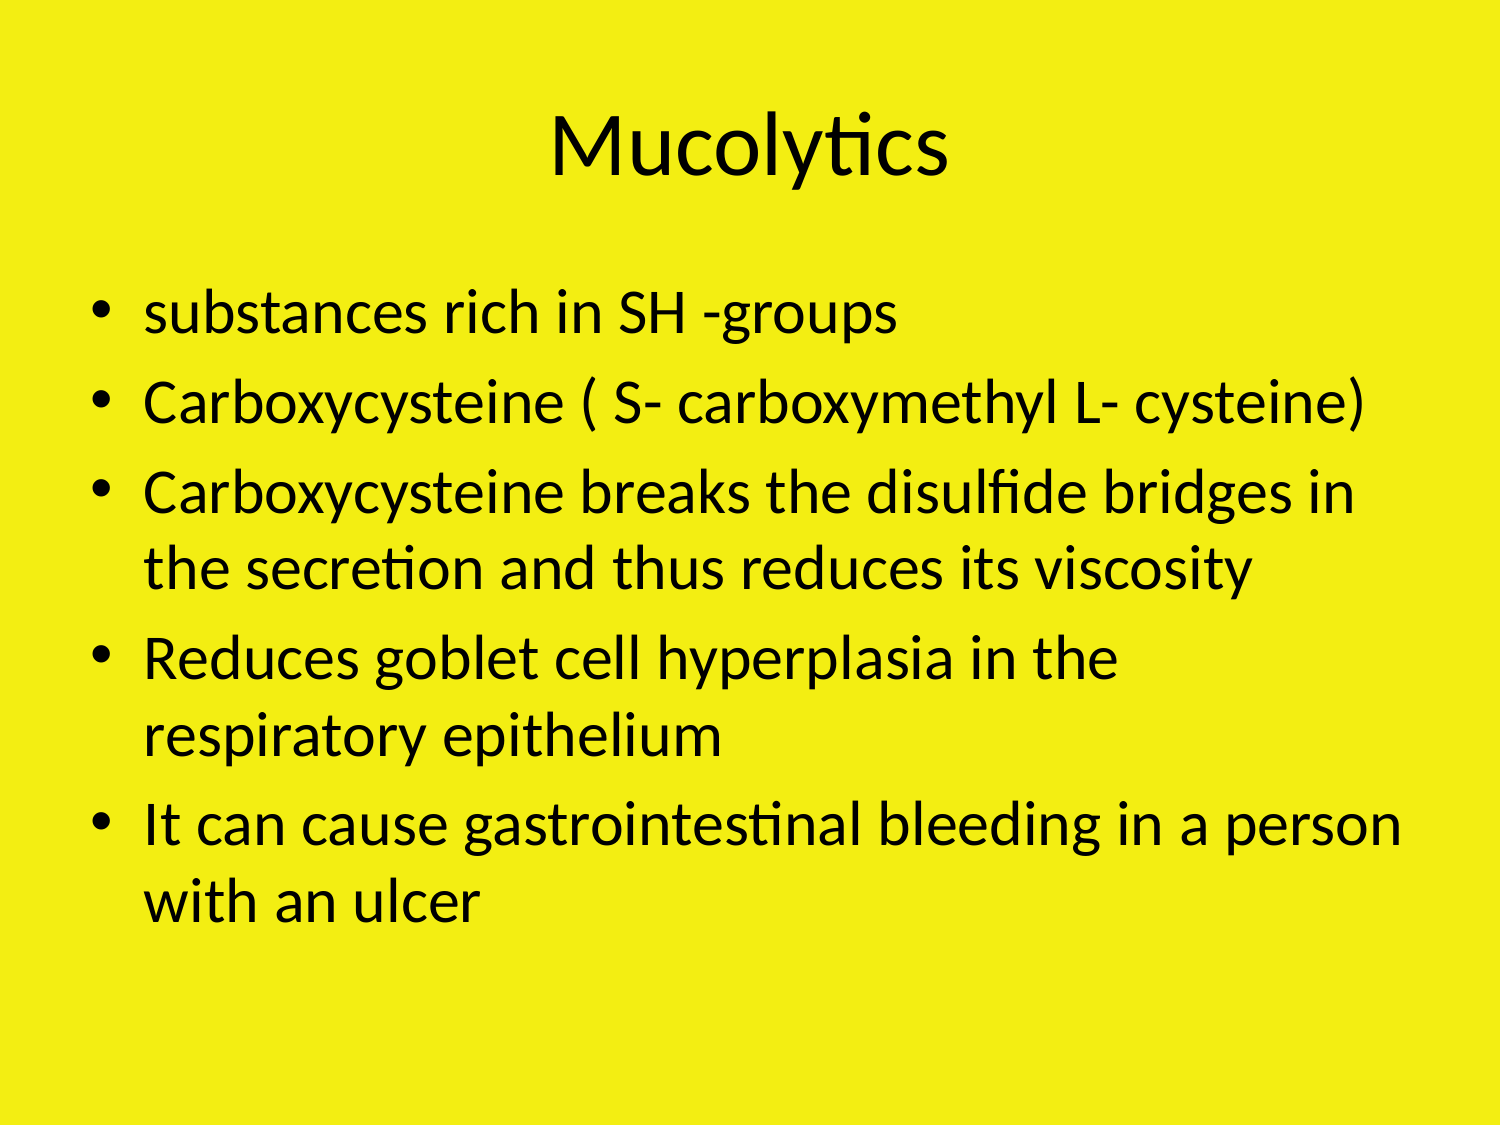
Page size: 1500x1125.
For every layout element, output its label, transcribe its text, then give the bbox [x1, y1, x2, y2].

list substances rich in SH -groups Carboxycysteine ( S- carboxymethyl L- cysteine) Carboxycysteine breaks the disulfide bridges in the secretion and thus reduces its viscosity Reduces goblet cell hyperplasia in the respiratory epithelium It can cause gastrointestinal bleeding in a person with an ulcer [75, 262, 1425, 1005]
title Mucolytics [75, 45, 1425, 233]
